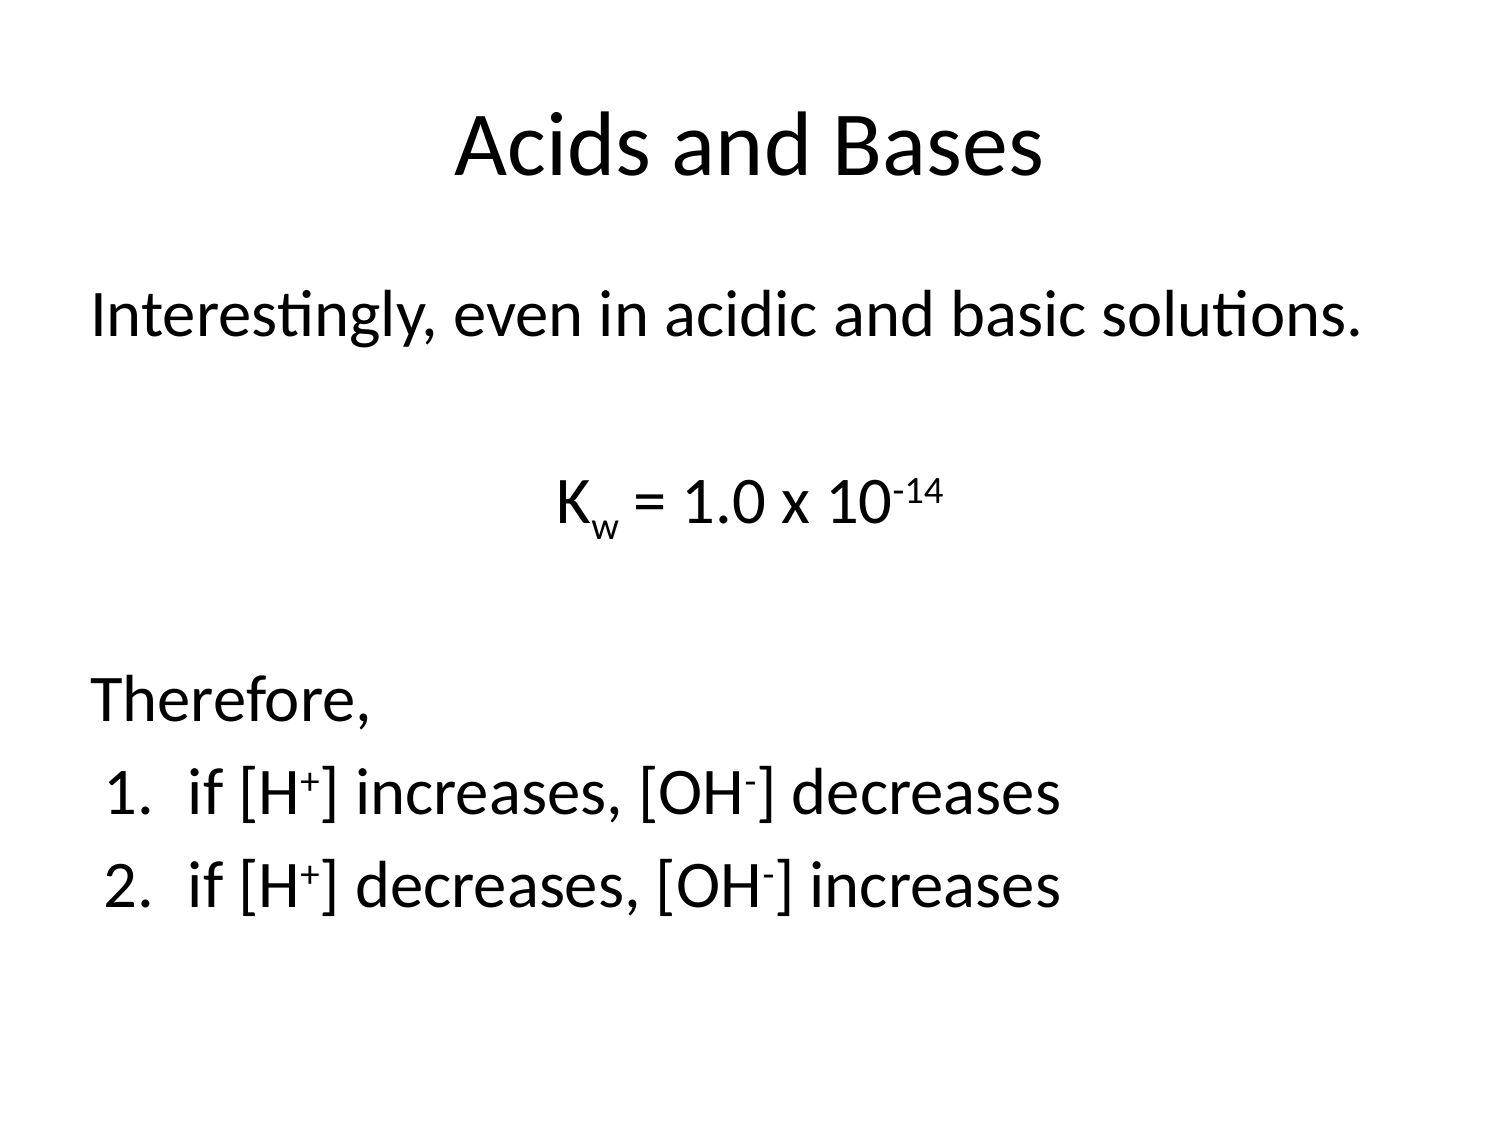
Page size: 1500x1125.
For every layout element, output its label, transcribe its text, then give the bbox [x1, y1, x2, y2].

list Interestingly, even in acidic and basic solutions. Kw = 1.0 x 10-14 Therefore, if [H+] increases, [OH-] decreases if [H+] decreases, [OH-] increases [75, 262, 1425, 1005]
title Acids and Bases [75, 45, 1425, 233]
